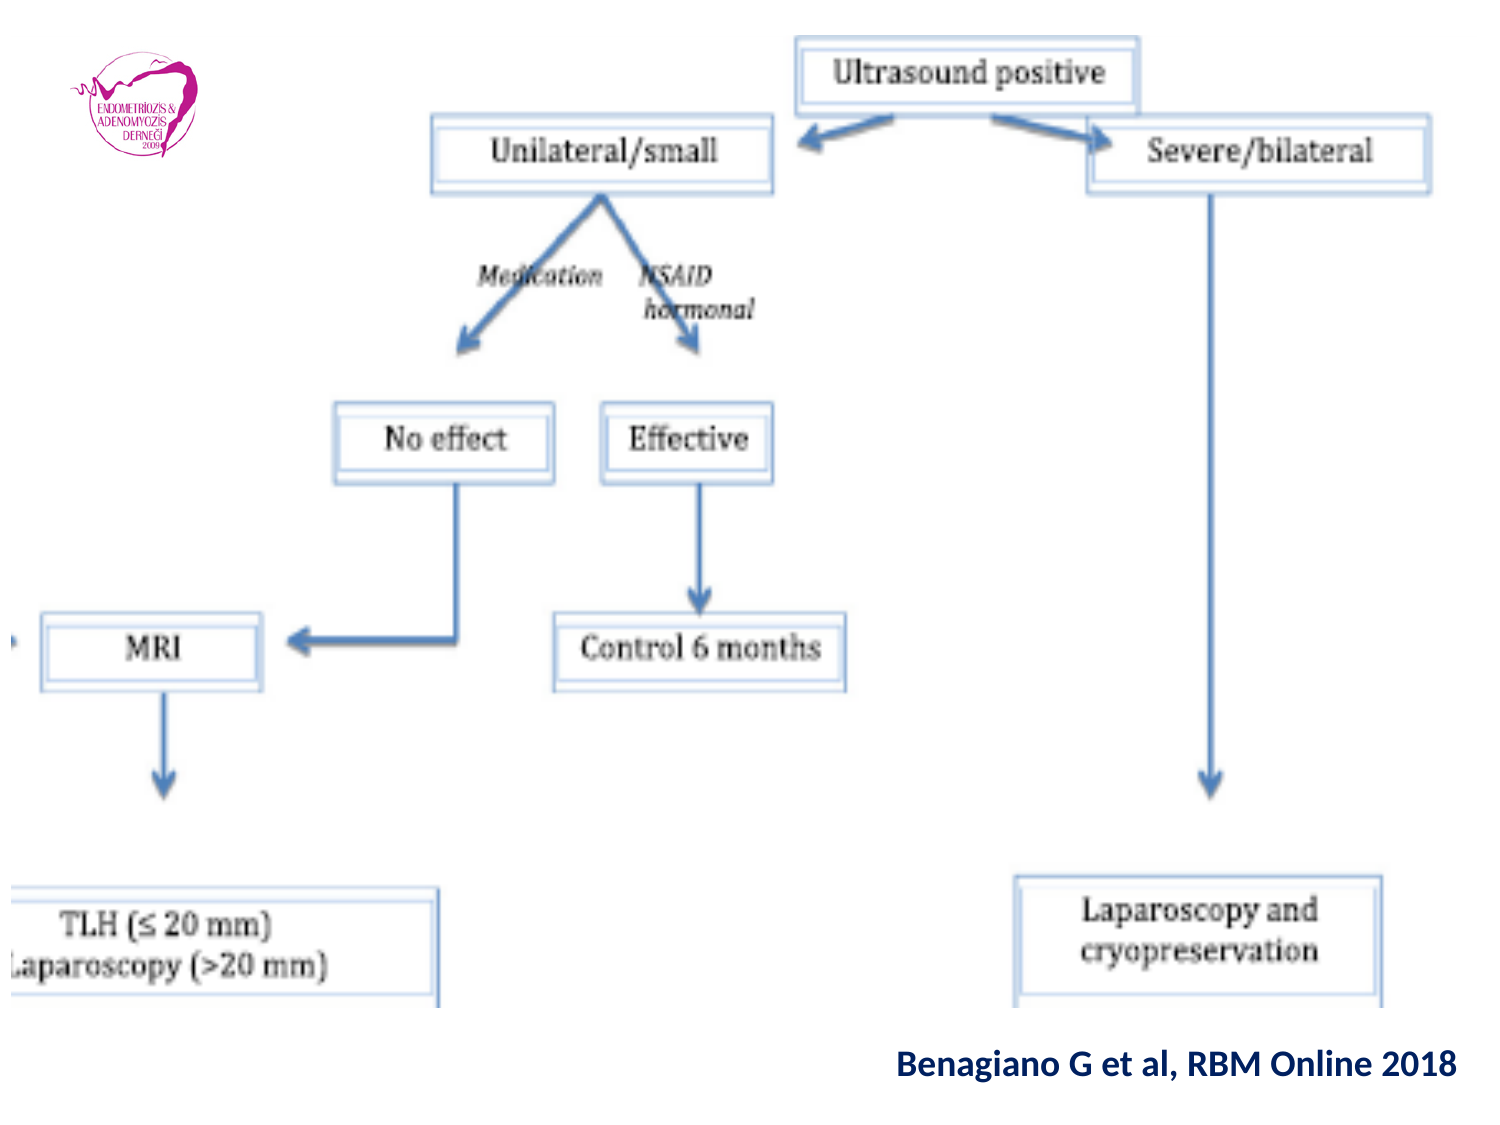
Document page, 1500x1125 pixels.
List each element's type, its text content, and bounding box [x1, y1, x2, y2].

text_box Benagiano G et al, RBM Online 2018 [881, 1031, 1474, 1091]
picture [10, 34, 1478, 1008]
